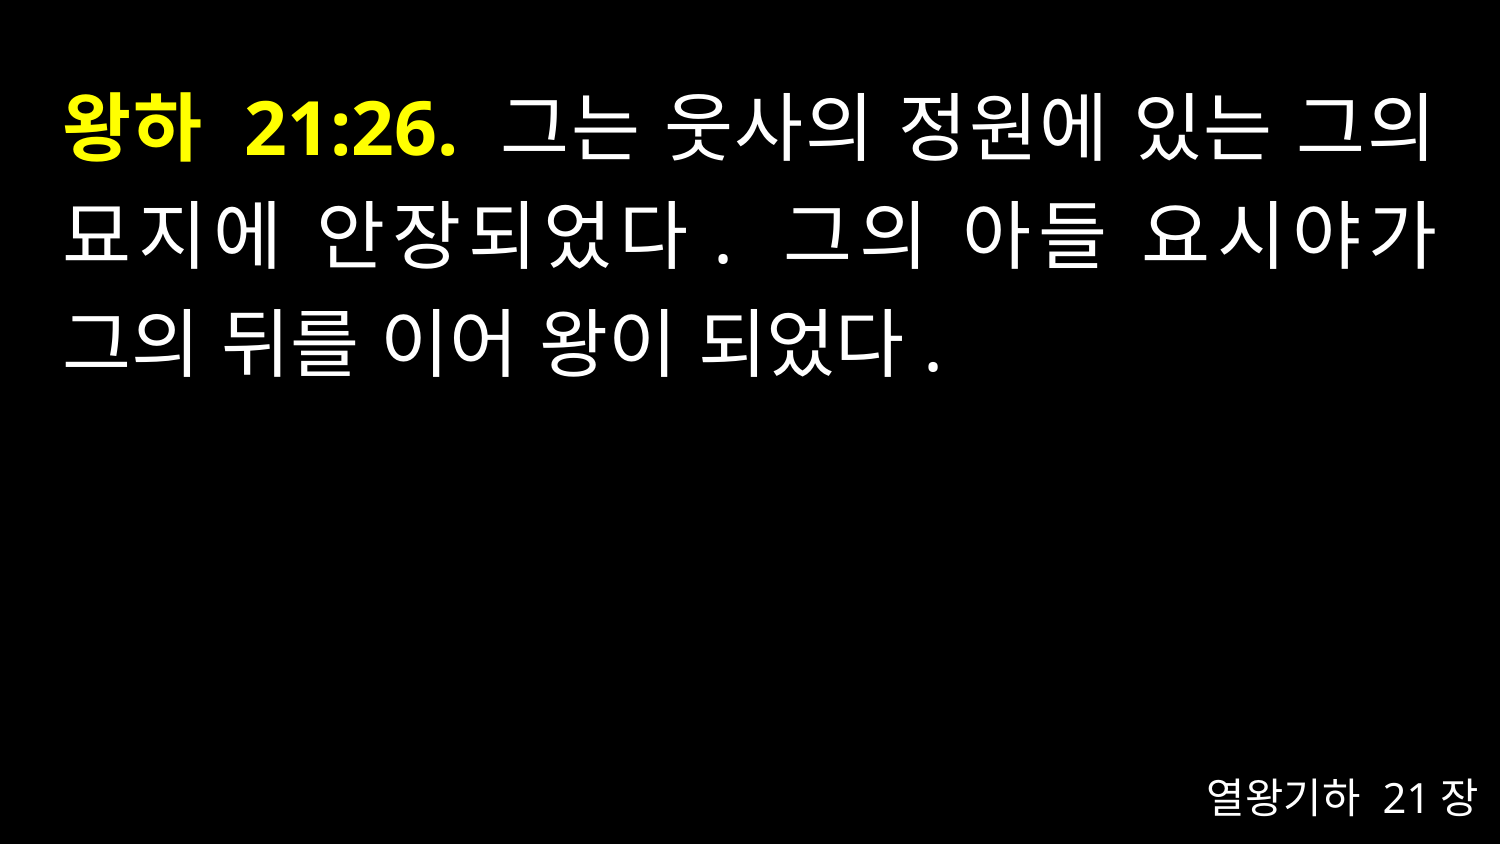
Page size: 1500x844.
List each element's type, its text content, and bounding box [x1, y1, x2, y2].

title 왕하 21:26. 그는 웃사의 정원에 있는 그의 묘지에 안장되었다. 그의 아들 요시야가 그의 뒤를 이어 왕이 되었다. [0, 0, 1500, 844]
subtitle 열왕기하 21장 [916, 770, 1500, 844]
